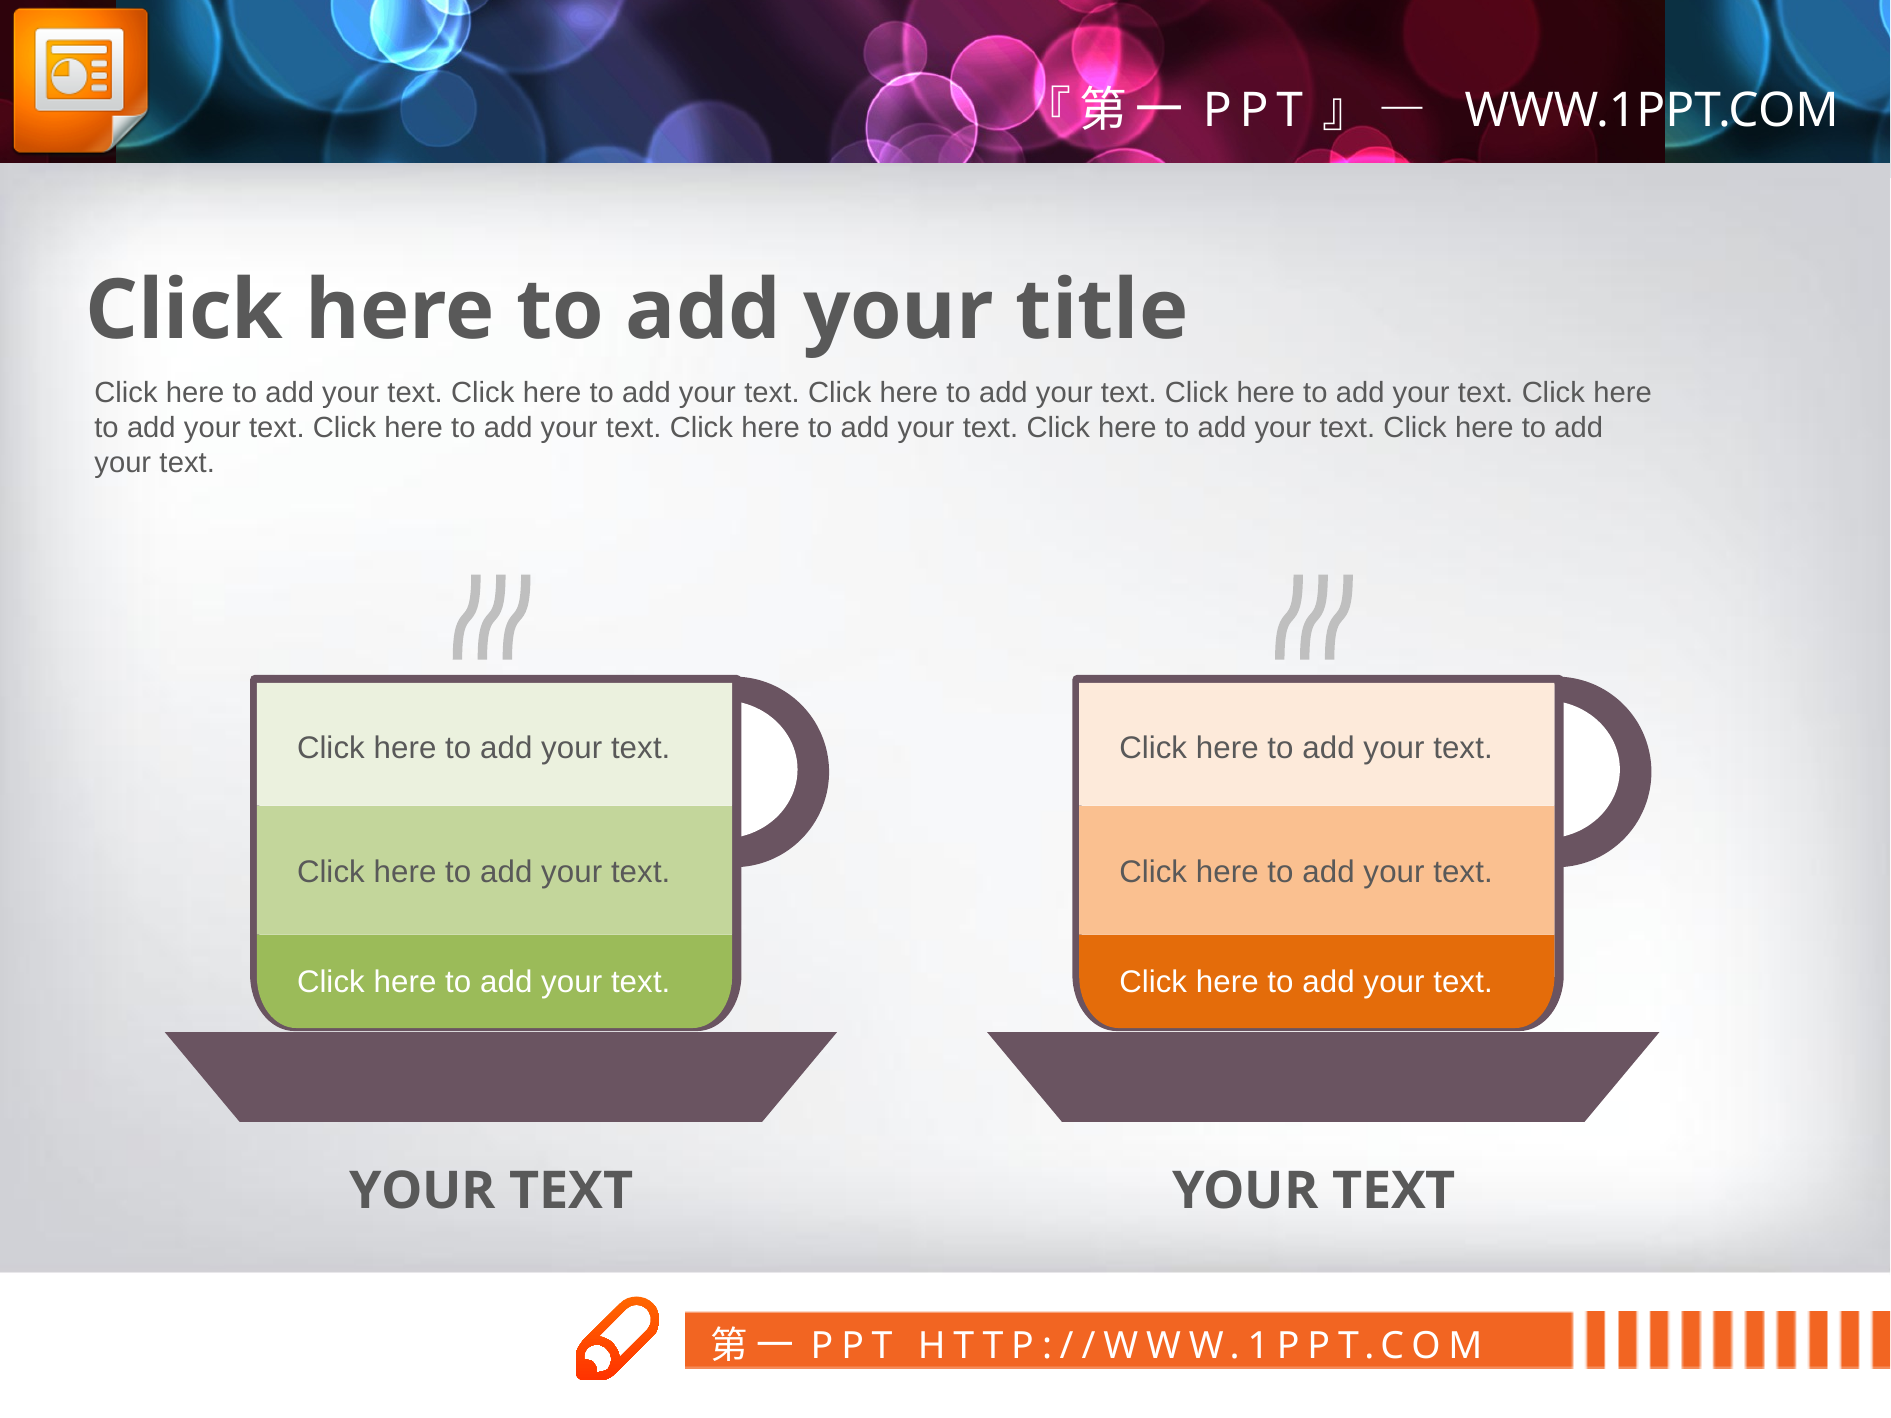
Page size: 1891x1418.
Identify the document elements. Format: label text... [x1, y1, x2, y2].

text_box [1560, 701, 1620, 838]
text_box [256, 682, 733, 806]
text_box [737, 701, 798, 838]
text_box Click here to add your text. [278, 718, 709, 775]
text_box [1077, 679, 1560, 1025]
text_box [429, 593, 554, 641]
text_box YOUR TEXT [303, 1159, 680, 1229]
text_box Click here to add your text. [278, 951, 709, 1009]
text_box [1534, 676, 1652, 868]
text_box [256, 806, 733, 934]
picture [685, 1311, 1891, 1369]
text_box Click here to add your text. Click here to add your text. Click here to add your text. Click here to add your text. Click here to add your text. Click here to add your text. Click here to add your text. Click here to add your text. Click here to add your text. [75, 364, 1690, 488]
text_box YOUR TEXT [1126, 1159, 1502, 1229]
text_box [712, 676, 830, 868]
text_box Click here to add your title [66, 246, 1347, 365]
text_box [987, 1032, 1660, 1122]
text_box Click here to add your text. [1100, 718, 1531, 775]
text_box [1079, 934, 1555, 1029]
text_box [1079, 682, 1555, 806]
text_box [1252, 593, 1376, 641]
text_box Click here to add your text. [278, 841, 709, 898]
text_box [164, 1032, 838, 1122]
text_box [254, 679, 737, 1023]
picture [0, 0, 1891, 1275]
text_box Click here to add your text. [1100, 951, 1531, 1009]
text_box [1079, 806, 1555, 934]
text_box Click here to add your text. [1100, 841, 1531, 898]
text_box [256, 934, 733, 1029]
